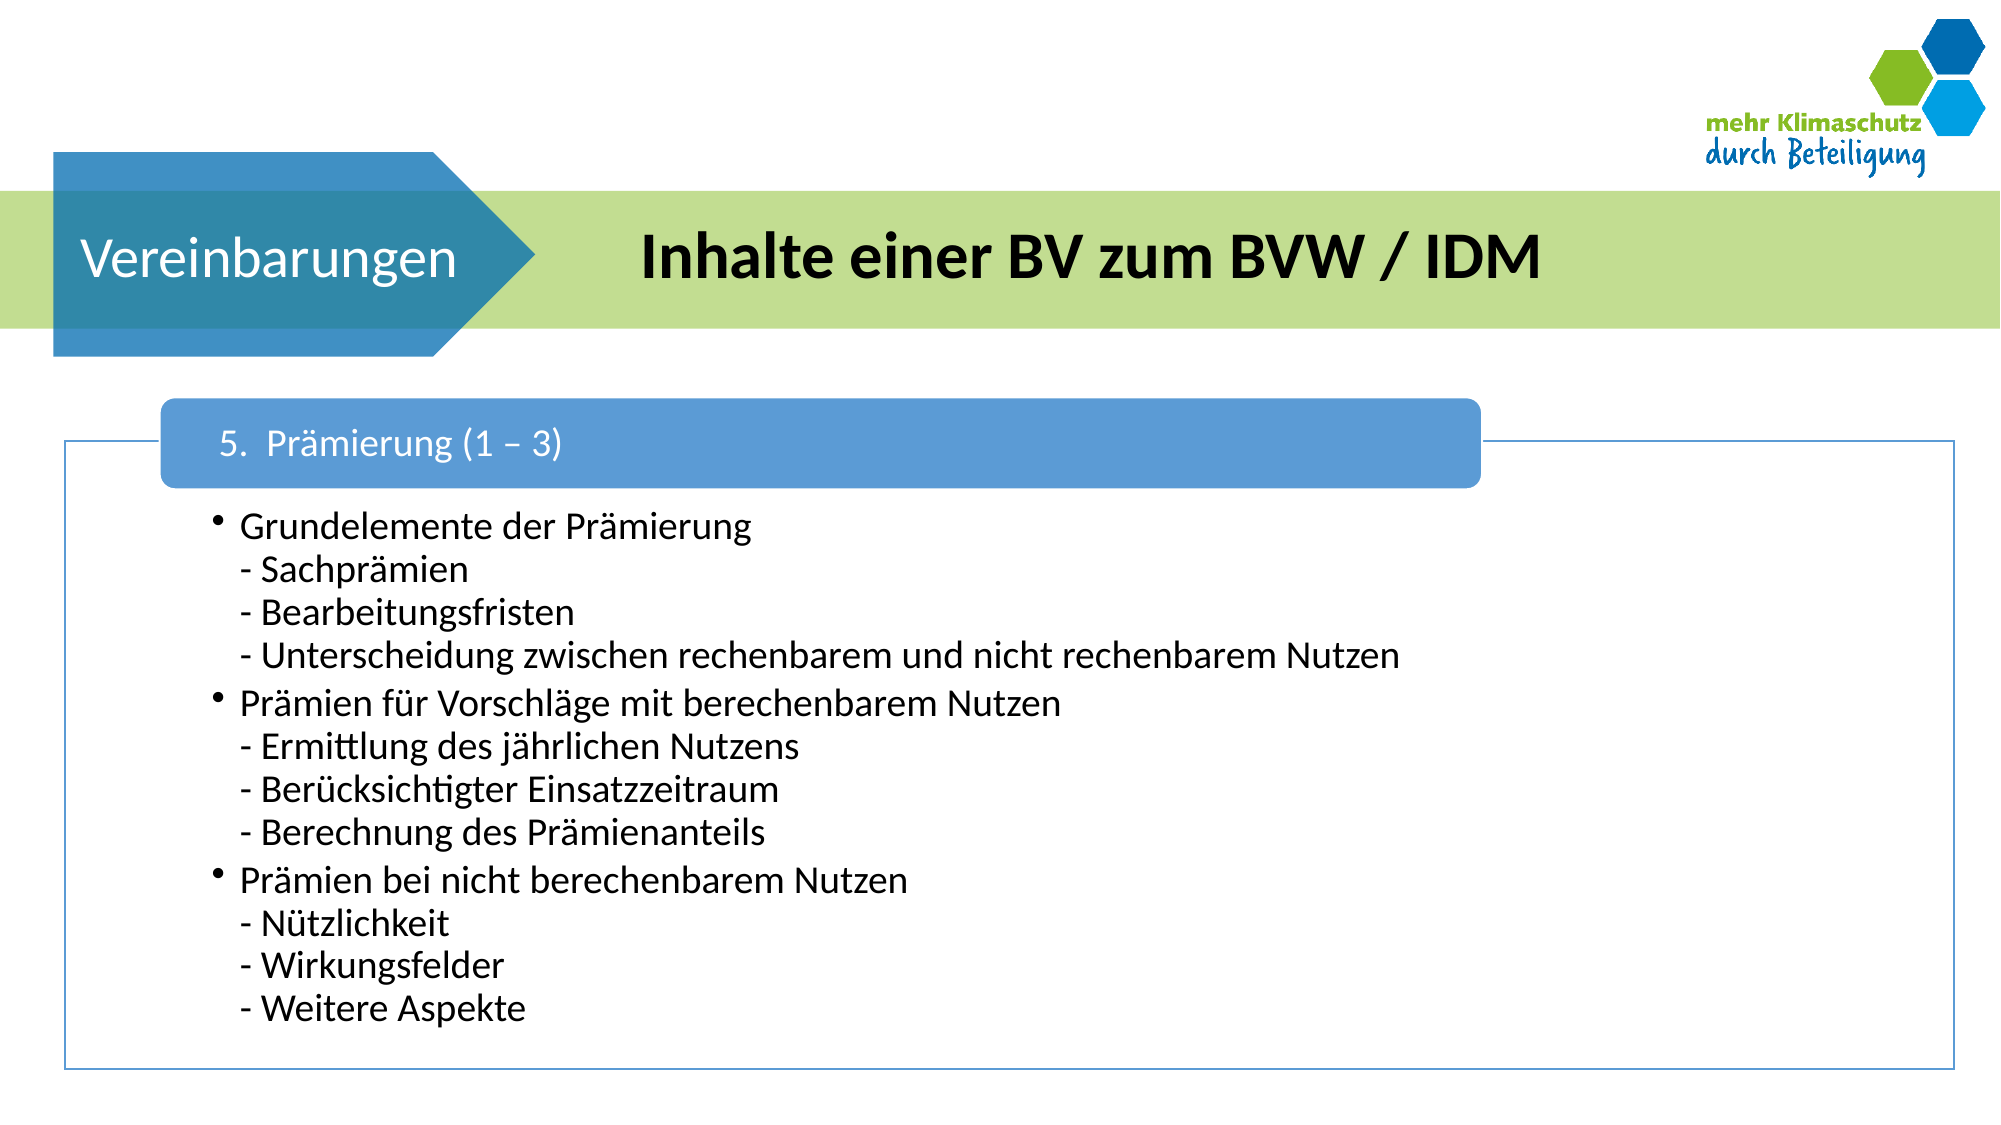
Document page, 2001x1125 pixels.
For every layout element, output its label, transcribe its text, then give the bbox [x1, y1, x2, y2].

picture [1694, 9, 1998, 187]
text_box Vereinbarungen [52, 151, 537, 358]
title Inhalte einer BV zum BVW / IDM [435, 151, 1842, 301]
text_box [65, 383, 1955, 1086]
